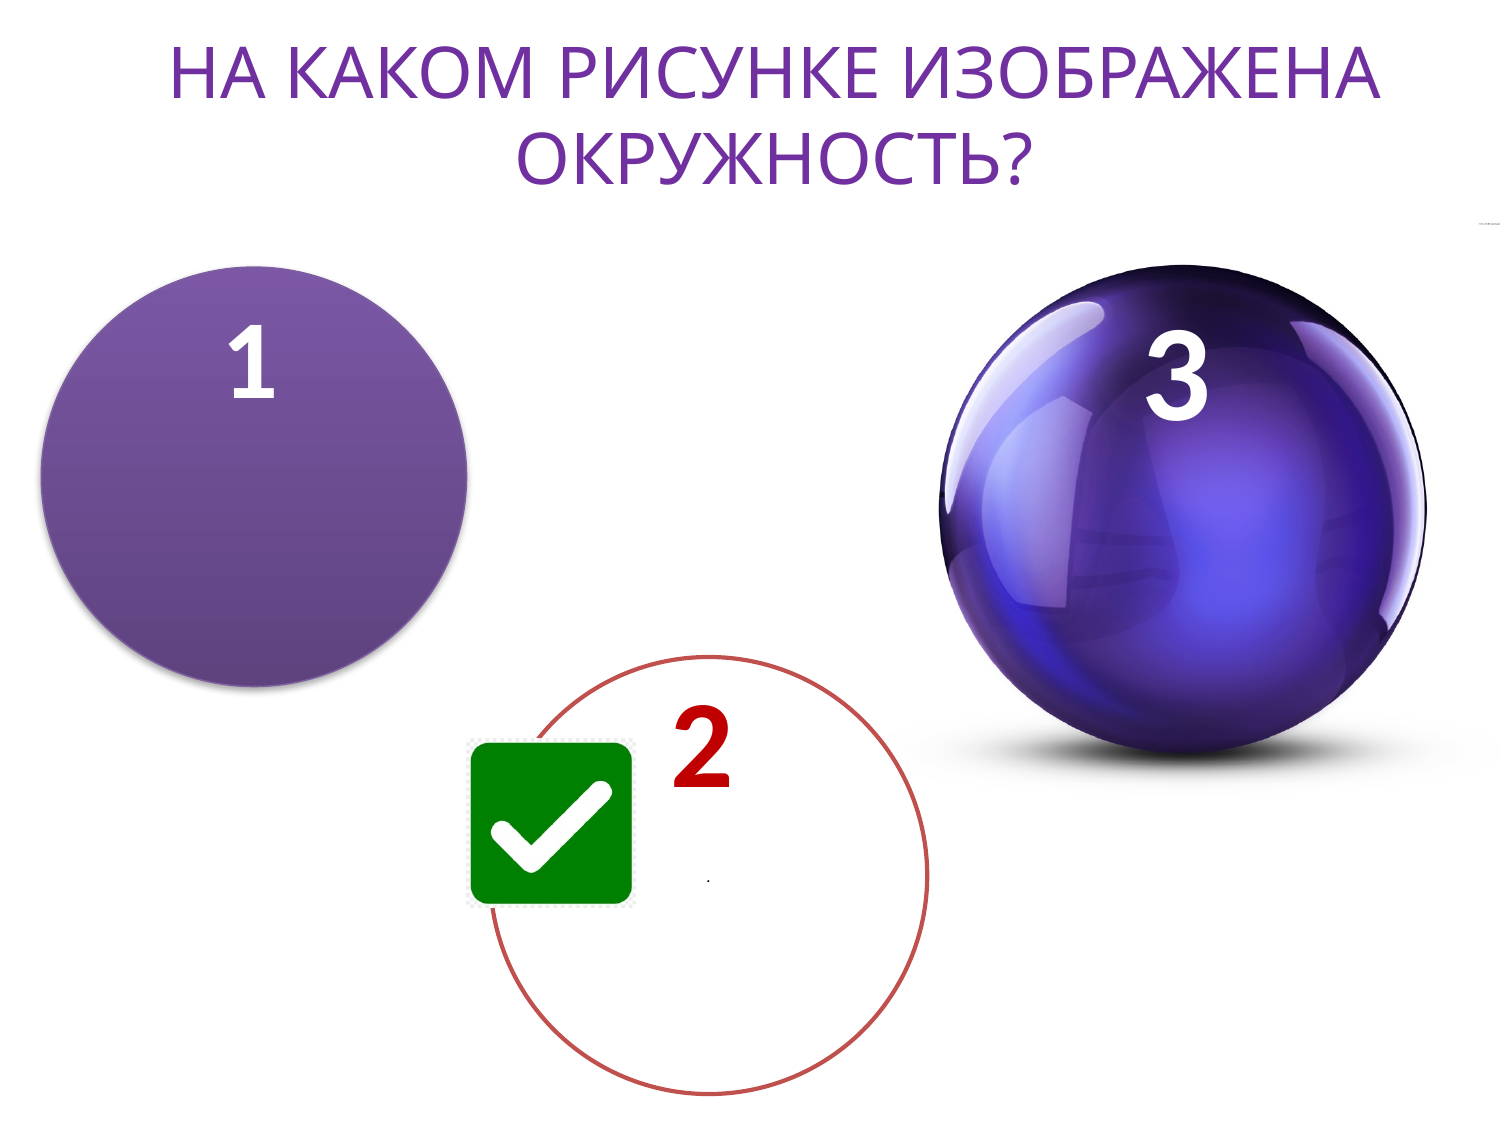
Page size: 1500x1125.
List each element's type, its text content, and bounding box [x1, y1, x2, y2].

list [785, 219, 1500, 816]
picture [466, 737, 636, 908]
text_box [40, 266, 468, 688]
text_box 2 [655, 654, 751, 820]
text_box . [491, 658, 930, 1097]
text_box 1 [206, 278, 349, 428]
title НА КАКОМ РИСУНКЕ ИЗОБРАЖЕНА ОКРУЖНОСТЬ? [0, 19, 1500, 207]
